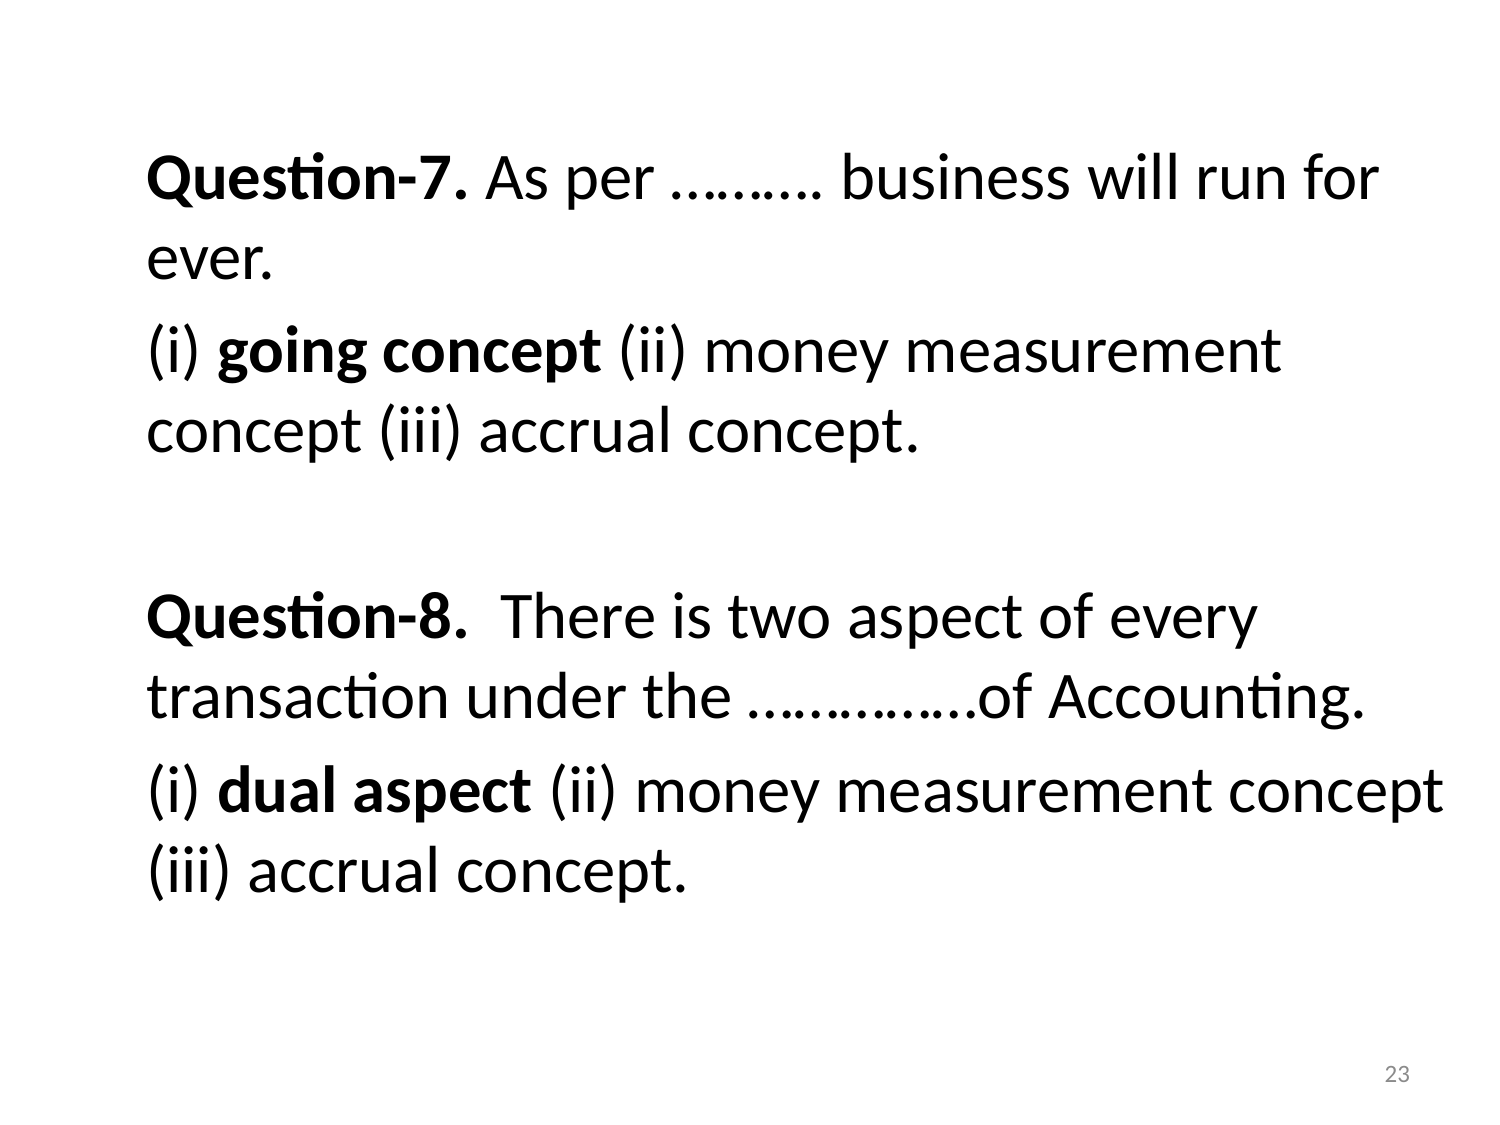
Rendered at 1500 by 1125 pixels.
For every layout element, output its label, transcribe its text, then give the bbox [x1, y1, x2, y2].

list Question-7. As per ………. business will run for ever. (i) going concept (ii) money measurement concept (iii) accrual concept. Question-8. There is two aspect of every transaction under the ……………of Accounting. (i) dual aspect (ii) money measurement concept (iii) accrual concept. [75, 125, 1463, 1063]
slide_number 23 [1074, 1042, 1425, 1103]
